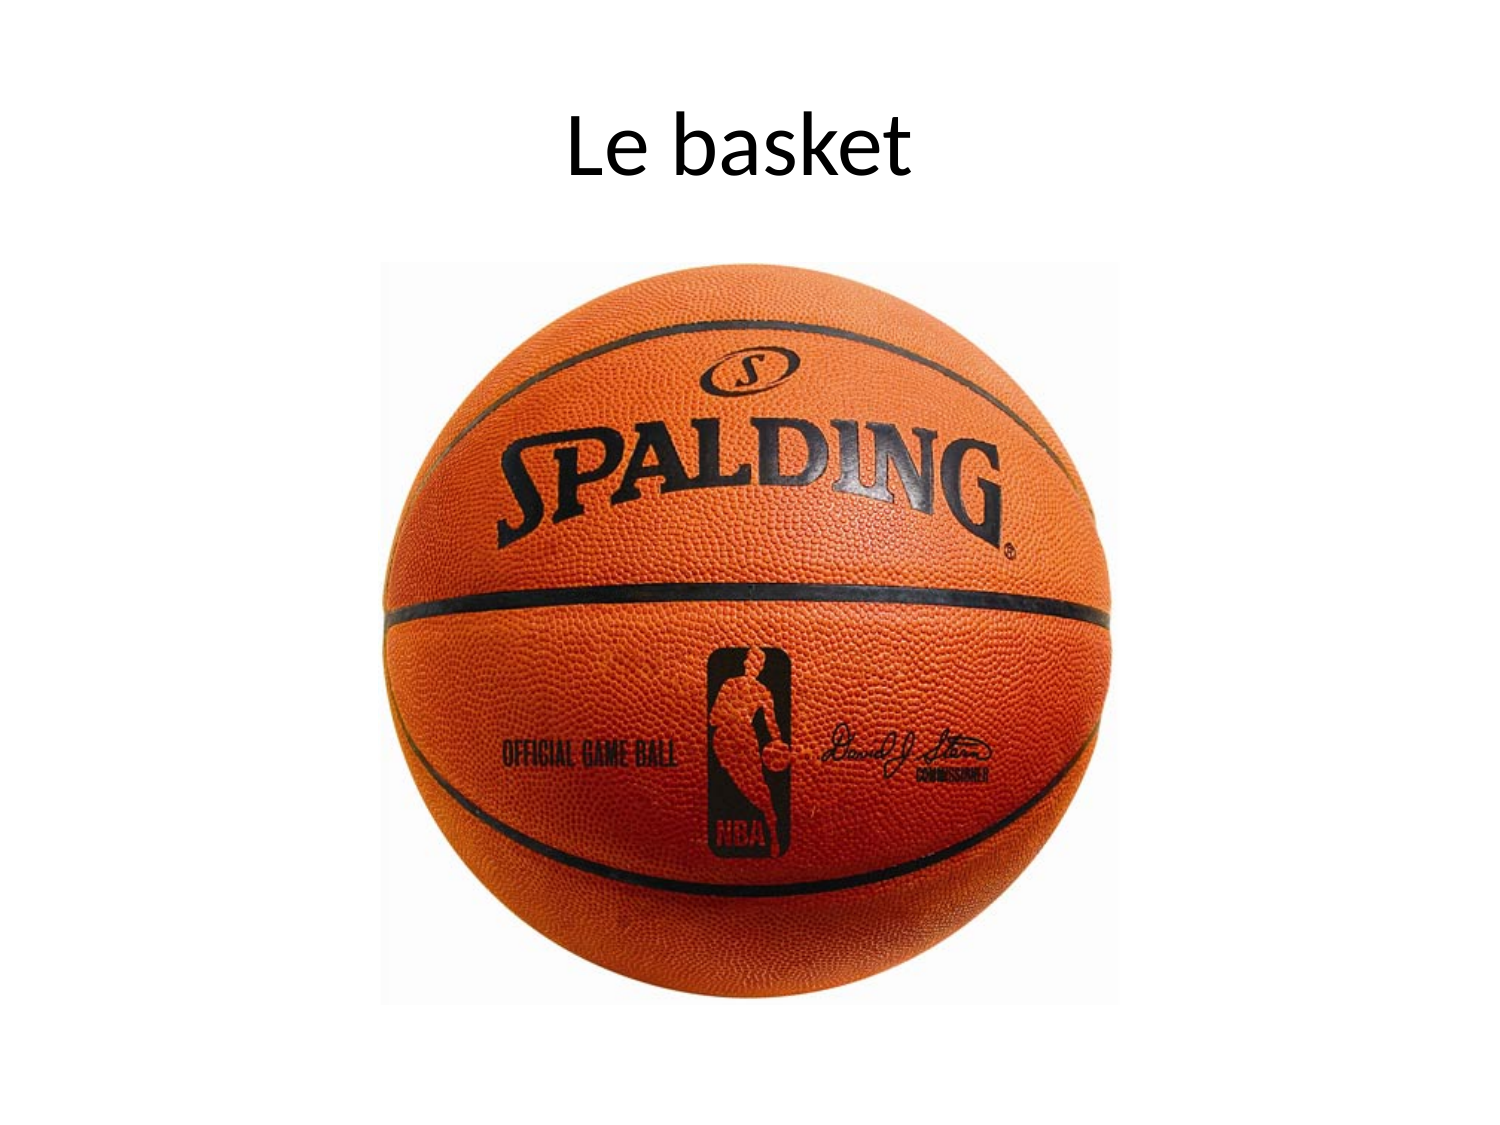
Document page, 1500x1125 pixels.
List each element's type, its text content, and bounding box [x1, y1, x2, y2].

title Le basket [75, 45, 1425, 233]
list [378, 262, 1122, 1006]
